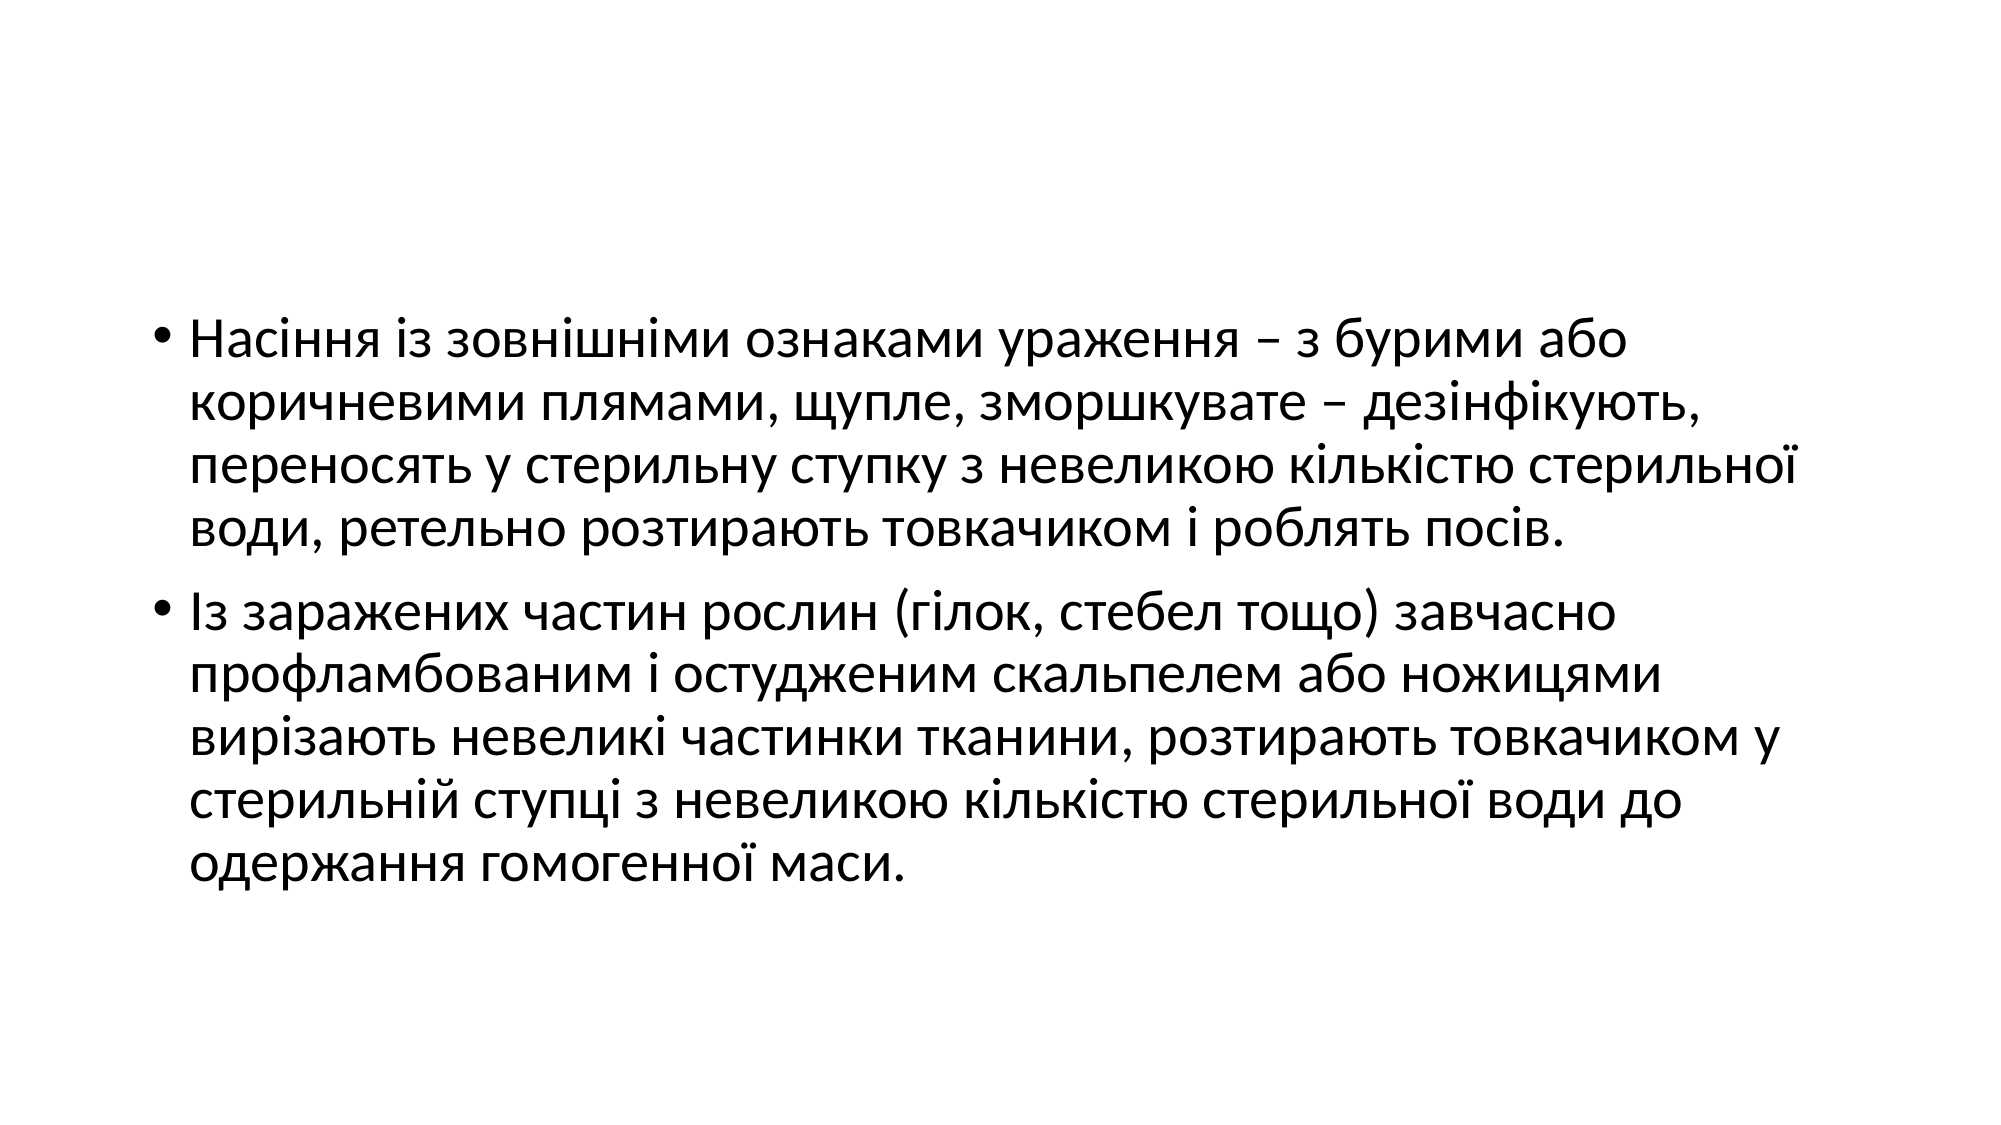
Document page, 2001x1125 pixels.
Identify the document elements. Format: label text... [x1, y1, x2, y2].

list Насіння із зовнішніми ознаками ураження – з бурими або коричневими плямами, щупле, зморшкувате – дезінфікують, переносять у стерильну ступку з невеликою кількістю стерильної води, ретельно розтирають товкачиком і роблять посів. Із заражених частин рослин (гілок, стебел тощо) завчасно профламбованим і остудженим скальпелем або ножицями вирізають невеликі частинки тканини, розтирають товкачиком у стерильній ступці з невеликою кількістю стерильної води до одержання гомогенної маси. [137, 299, 1863, 1014]
